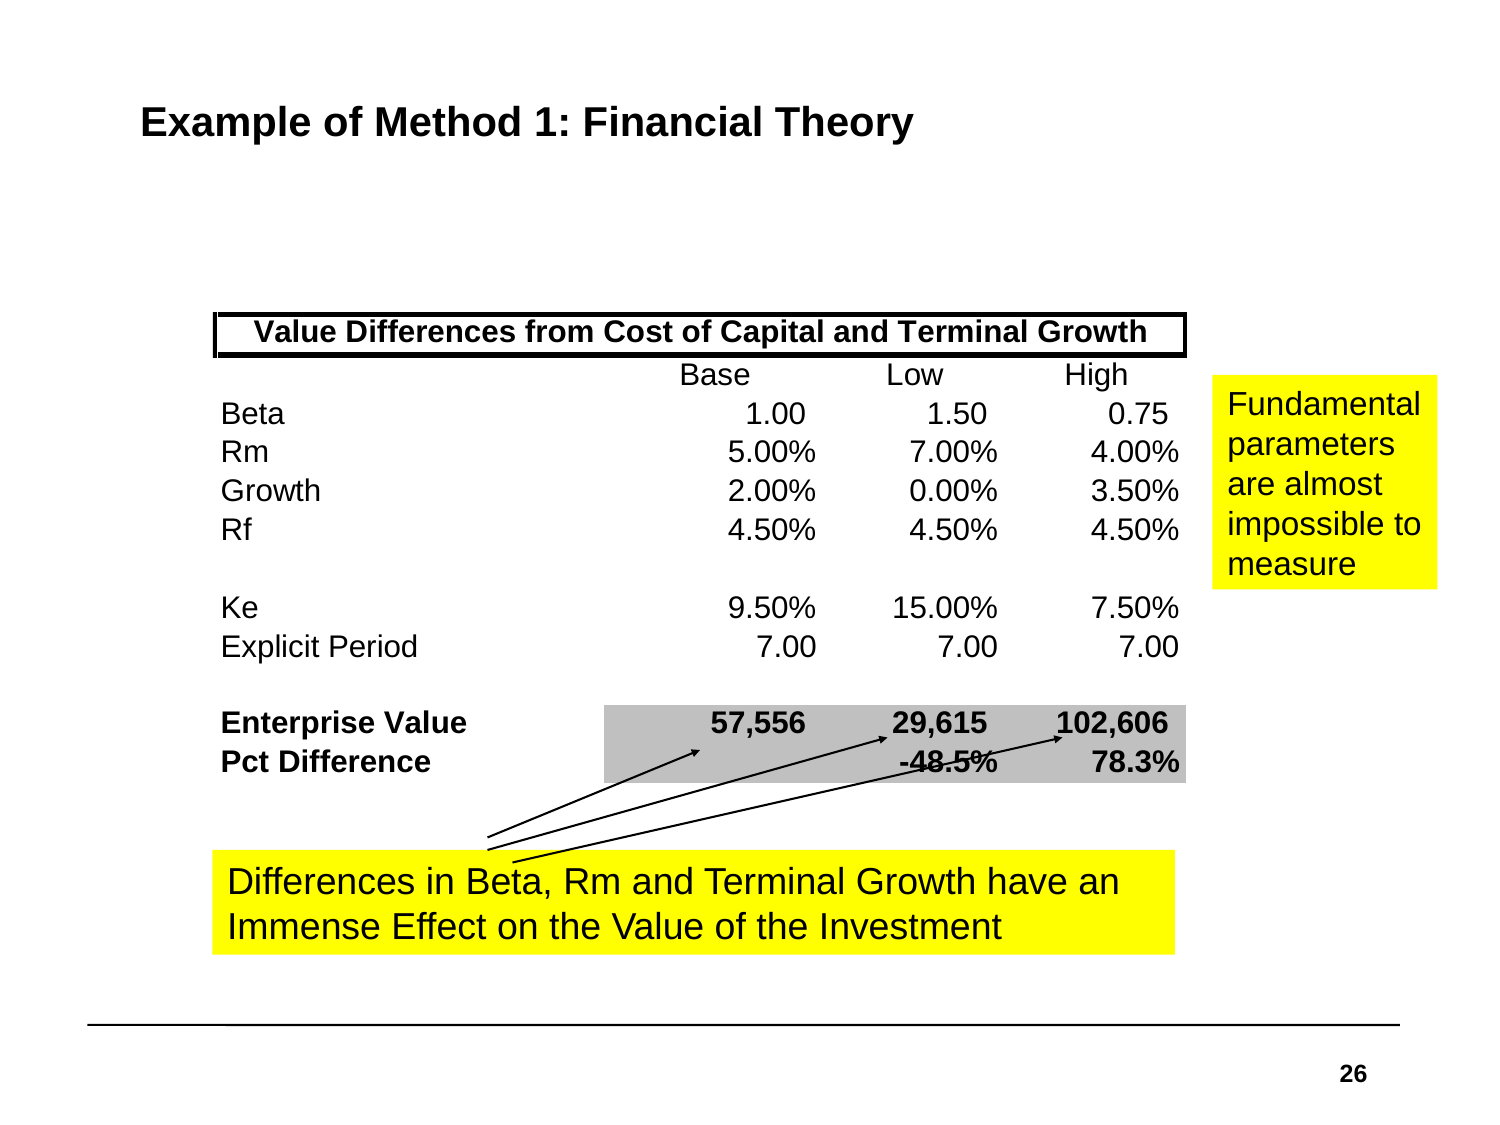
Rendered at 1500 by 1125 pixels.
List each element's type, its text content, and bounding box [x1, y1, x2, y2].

text_box Fundamental parameters are almost impossible to measure [1212, 374, 1438, 590]
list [212, 312, 1188, 785]
title Example of Method 1: Financial Theory [125, 87, 1375, 225]
text_box Differences in Beta, Rm and Terminal Growth have an Immense Effect on the Value of the Investment [212, 849, 1175, 955]
